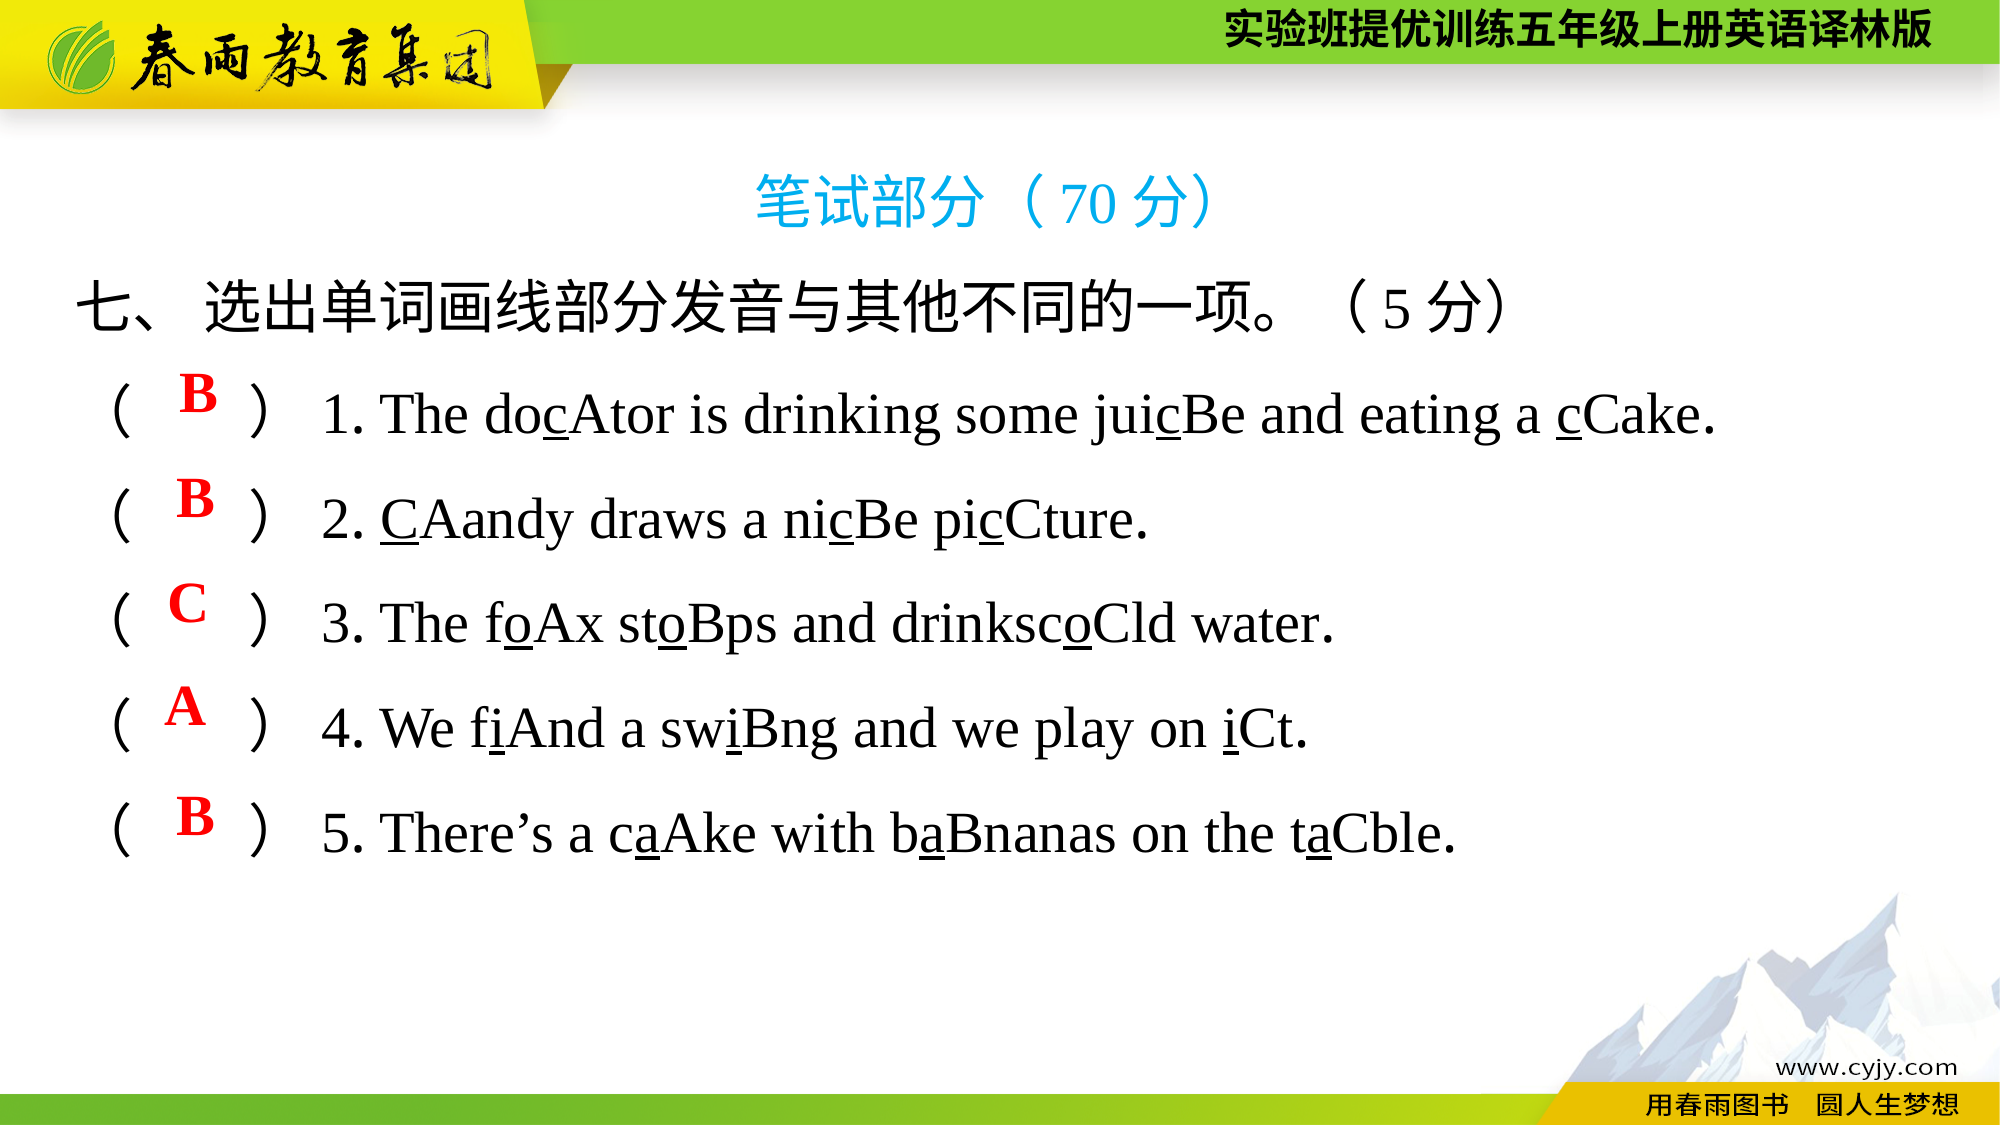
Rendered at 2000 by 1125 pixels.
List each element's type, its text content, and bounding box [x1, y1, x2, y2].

text_box B [161, 451, 230, 537]
text_box C [153, 556, 225, 641]
picture [0, 0, 2000, 1125]
text_box B [164, 347, 233, 432]
list 笔试部分（70分） 七、 选出单词画线部分发音与其他不同的一项。（5分） （ ）1. The docAtor is drinking some juicBe and eating a cCake. （ ）2. CAandy draws a nicBe picCture. （ ）3. The foAx stoBps and drinkscoCld water. （ ）4. We fiAnd a swiBng and we play on iCt. （ ）5. There’s a caAke with baBnanas on the taCble. [59, 122, 1944, 867]
text_box A [149, 659, 222, 745]
text_box B [161, 769, 231, 855]
